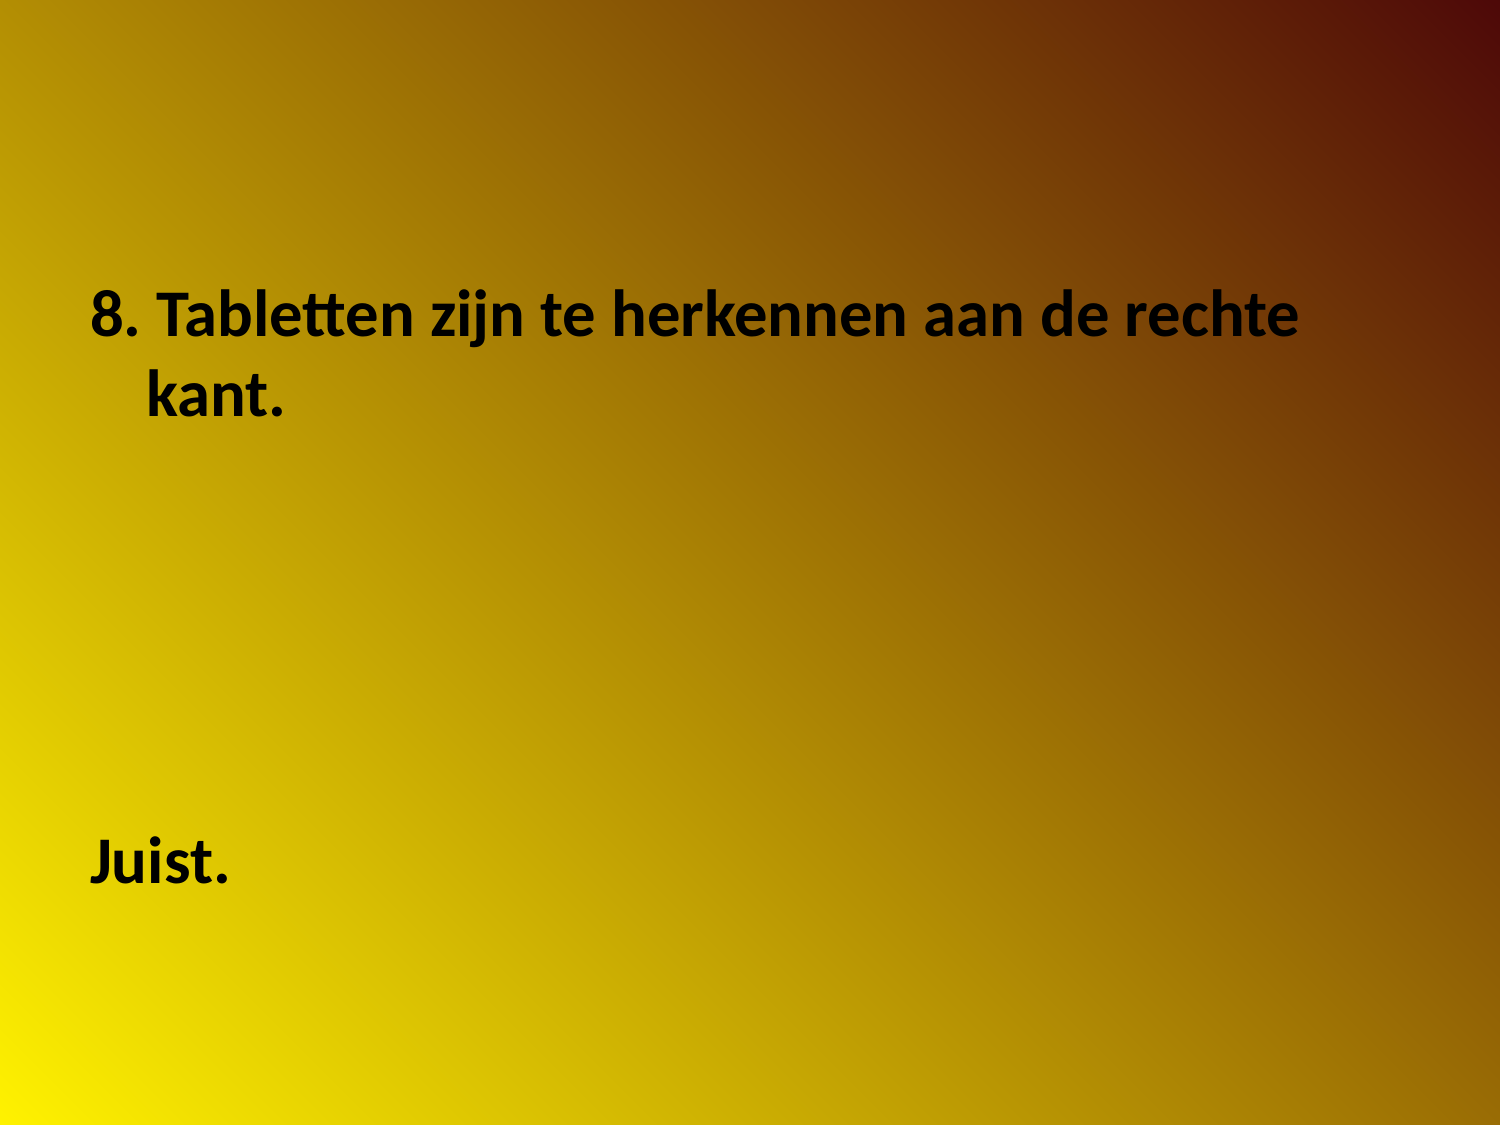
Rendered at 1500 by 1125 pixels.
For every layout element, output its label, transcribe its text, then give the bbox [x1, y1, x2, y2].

list 8. Tabletten zijn te herkennen aan de rechte kant. Juist. [75, 262, 1425, 1005]
